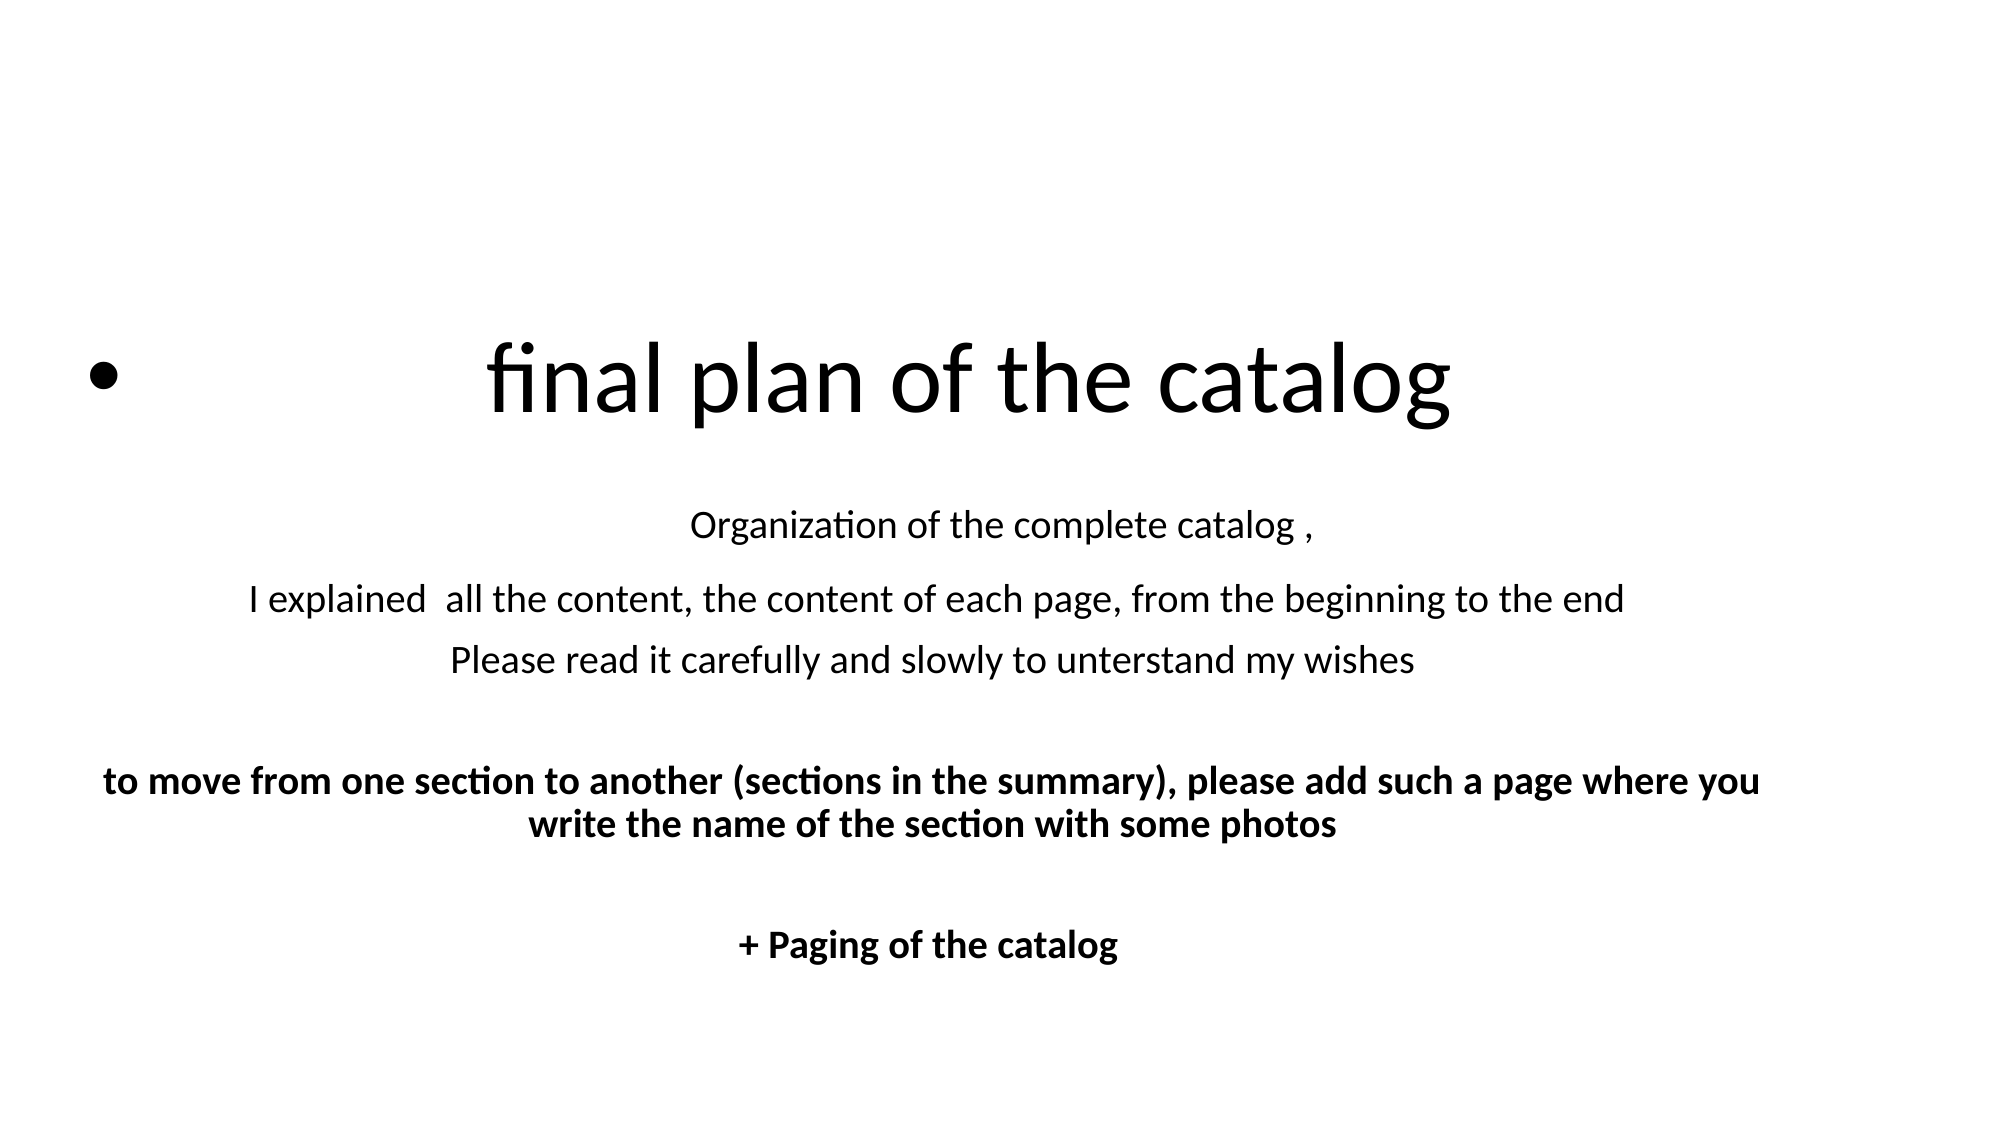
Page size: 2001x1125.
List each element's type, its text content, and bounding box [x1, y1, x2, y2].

list final plan of the catalog Organization of the complete catalog , I explained all the content, the content of each page, from the beginning to the end Please read it carefully and slowly to unterstand my wishes to move from one section to another (sections in the summary), please add such a page where you write the name of the section with some photos + Paging of the catalog [71, 53, 1796, 981]
